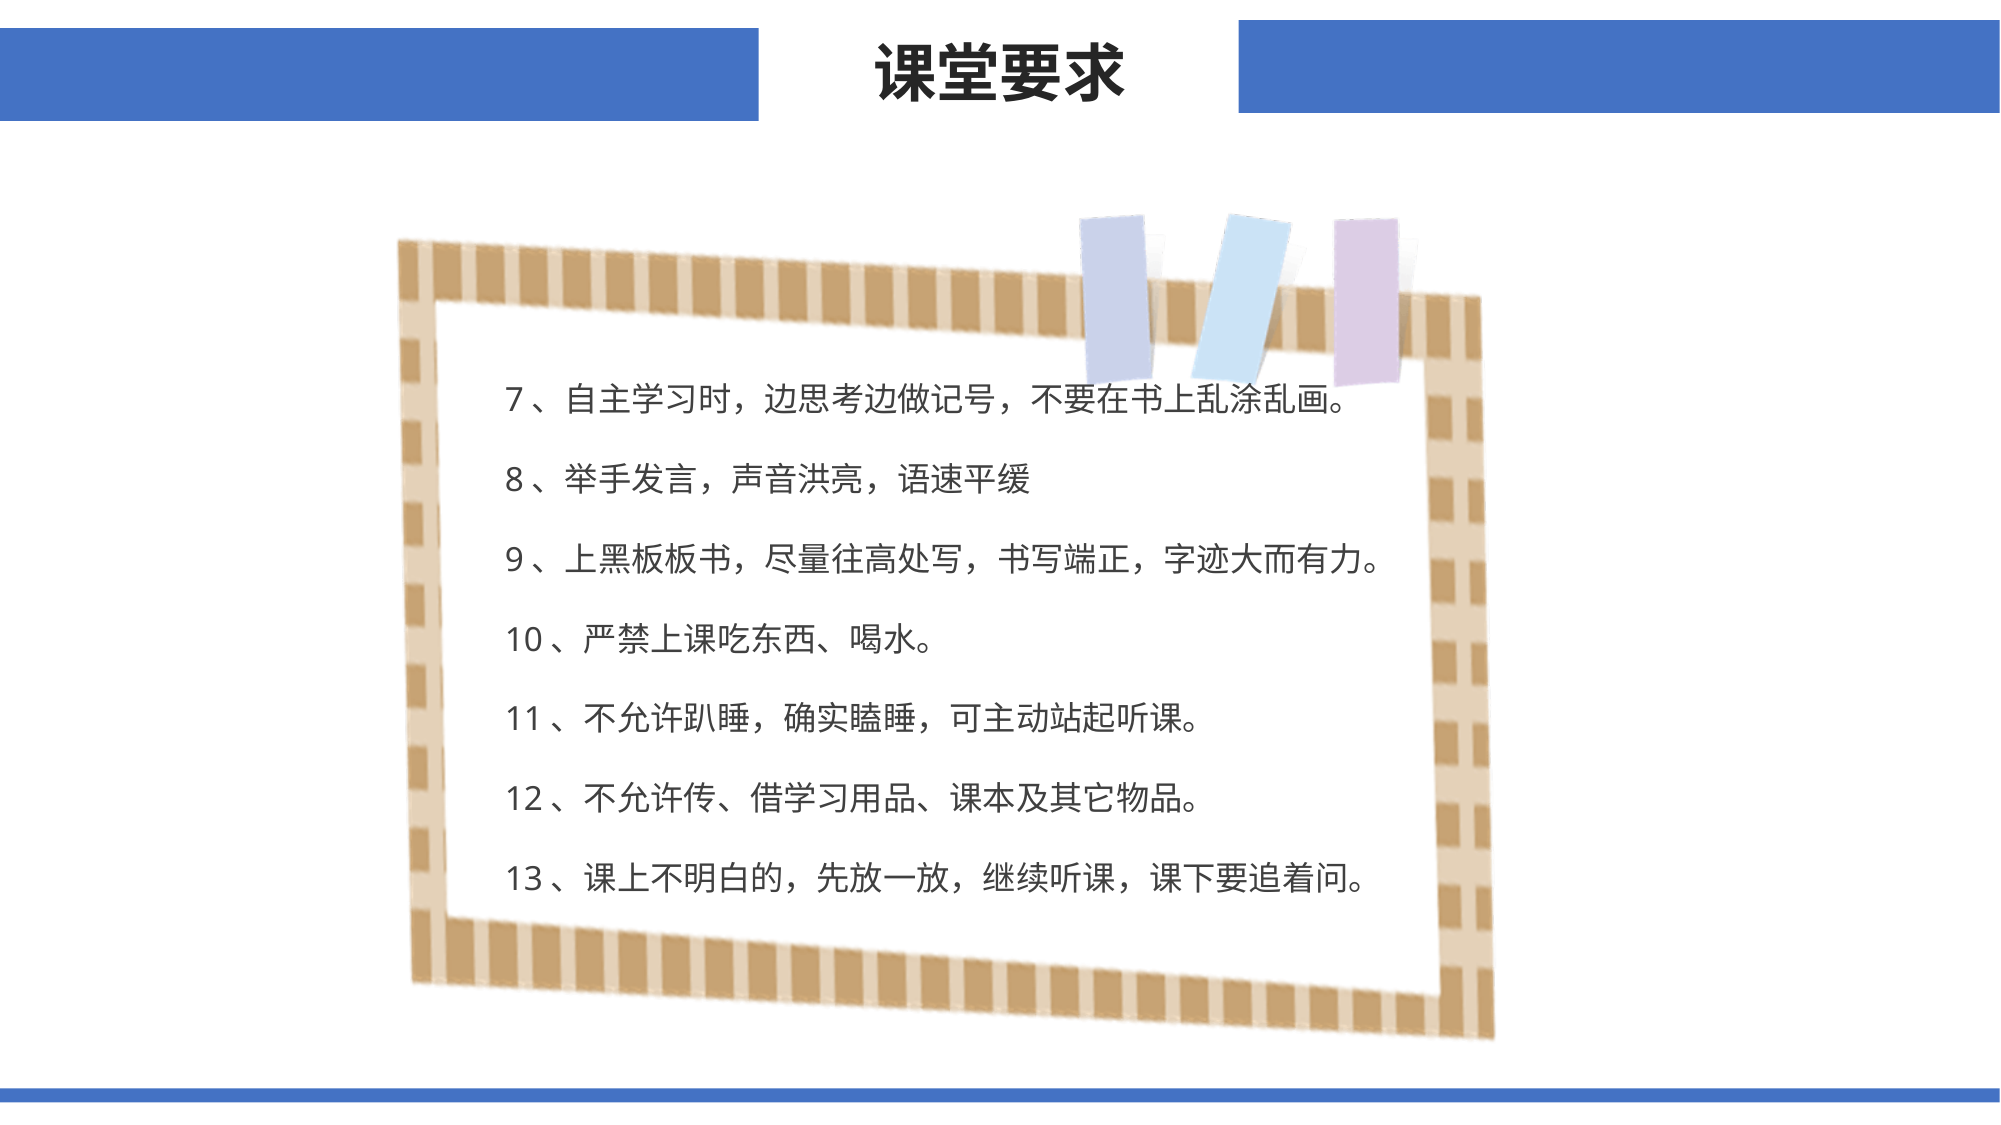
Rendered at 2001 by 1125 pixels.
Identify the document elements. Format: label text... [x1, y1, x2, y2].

text_box [0, 27, 760, 122]
text_box [1581, 1087, 2000, 1103]
text_box [0, 1087, 382, 1103]
picture [382, 193, 1581, 1125]
text_box [1238, 19, 2000, 114]
text_box 课堂要求 [697, 25, 1302, 117]
